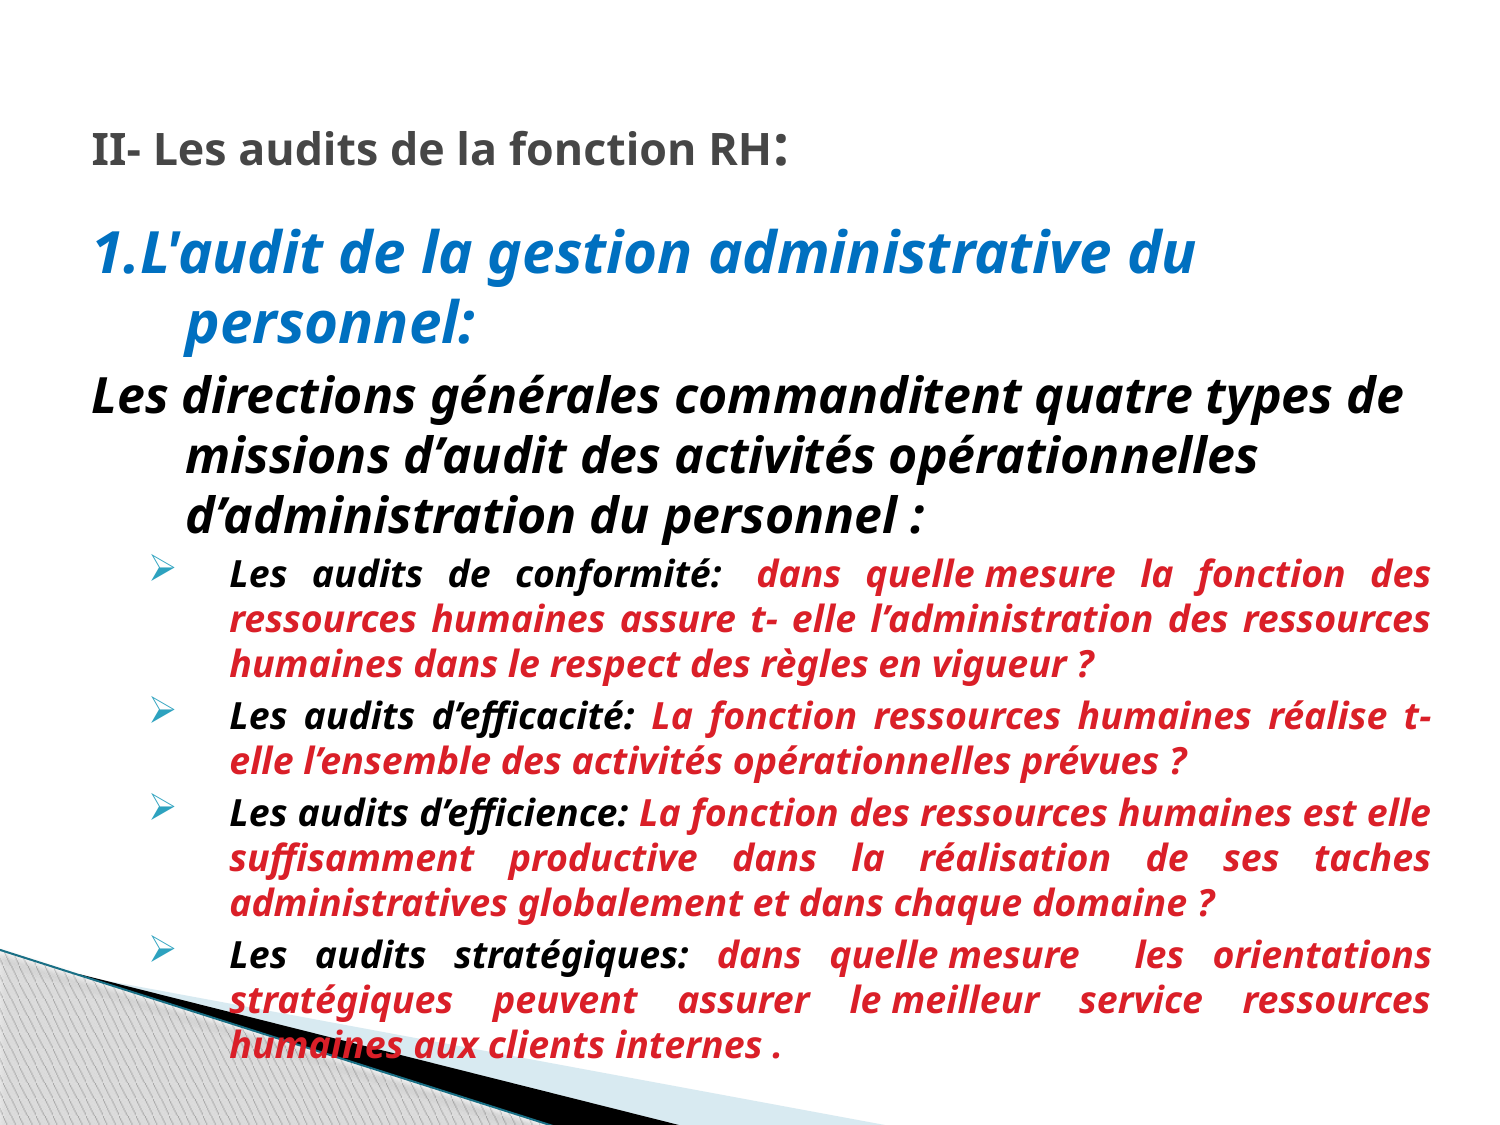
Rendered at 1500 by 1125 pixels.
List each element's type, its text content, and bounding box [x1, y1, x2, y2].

list 1.L'audit de la gestion administrative du personnel: Les directions générales commanditent quatre types de missions d’audit des activités opérationnelles d’administration du personnel : Les audits de conformité: dans quelle mesure la fonction des ressources humaines assure t- elle l’administration des ressources humaines dans le respect des règles en vigueur ? Les audits d’efficacité: La fonction ressources humaines réalise t-elle l’ensemble des activités opérationnelles prévues ? Les audits d’efficience: La fonction des ressources humaines est elle suffisamment productive dans la réalisation de ses taches administratives globalement et dans chaque domaine ? Les audits stratégiques: dans quelle mesure les orientations stratégiques peuvent assurer le meilleur service ressources humaines aux clients internes . [76, 208, 1447, 1071]
title II- Les audits de la fonction RH: [76, 101, 1315, 185]
